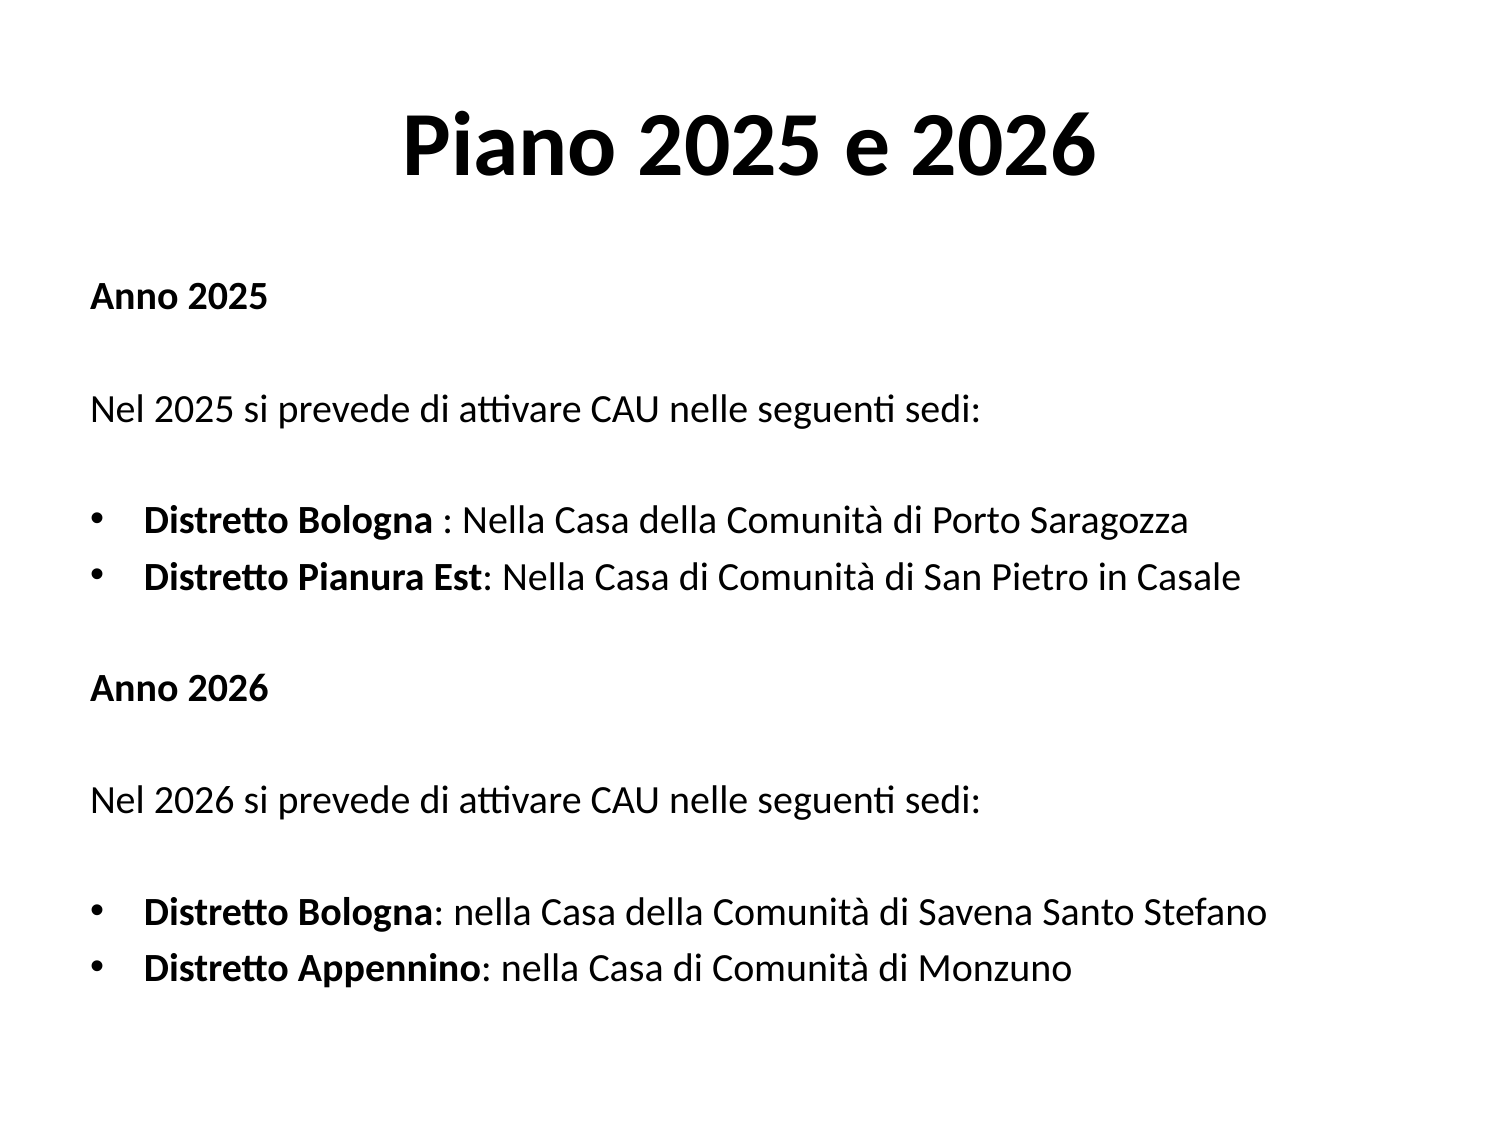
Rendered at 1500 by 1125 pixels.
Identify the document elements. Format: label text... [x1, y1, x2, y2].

title Piano 2025 e 2026 [75, 45, 1425, 233]
list Anno 2025 Nel 2025 si prevede di attivare CAU nelle seguenti sedi: Distretto Bologna : Nella Casa della Comunità di Porto Saragozza Distretto Pianura Est: Nella Casa di Comunità di San Pietro in Casale Anno 2026 Nel 2026 si prevede di attivare CAU nelle seguenti sedi: Distretto Bologna: nella Casa della Comunità di Savena Santo Stefano Distretto Appennino: nella Casa di Comunità di Monzuno [75, 262, 1425, 1005]
